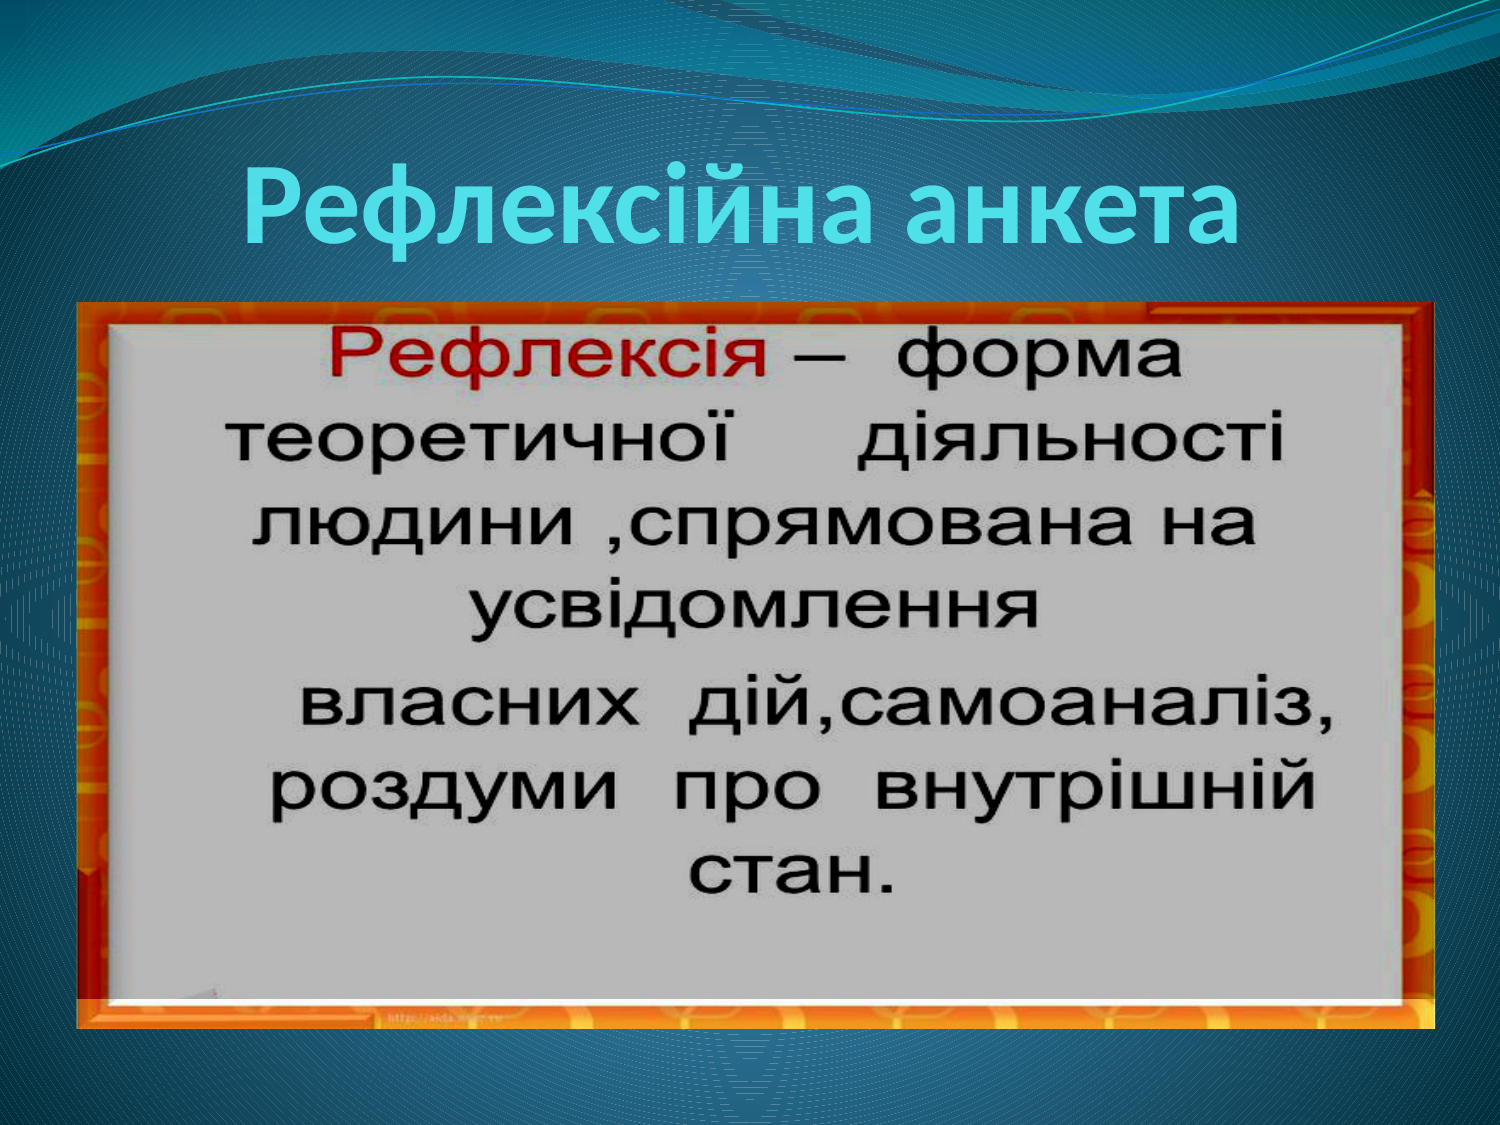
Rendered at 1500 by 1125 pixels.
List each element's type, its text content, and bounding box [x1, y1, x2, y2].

title Рефлексійна анкета [529, 90, 1389, 268]
picture [76, 302, 1436, 1030]
picture [25, 0, 523, 269]
